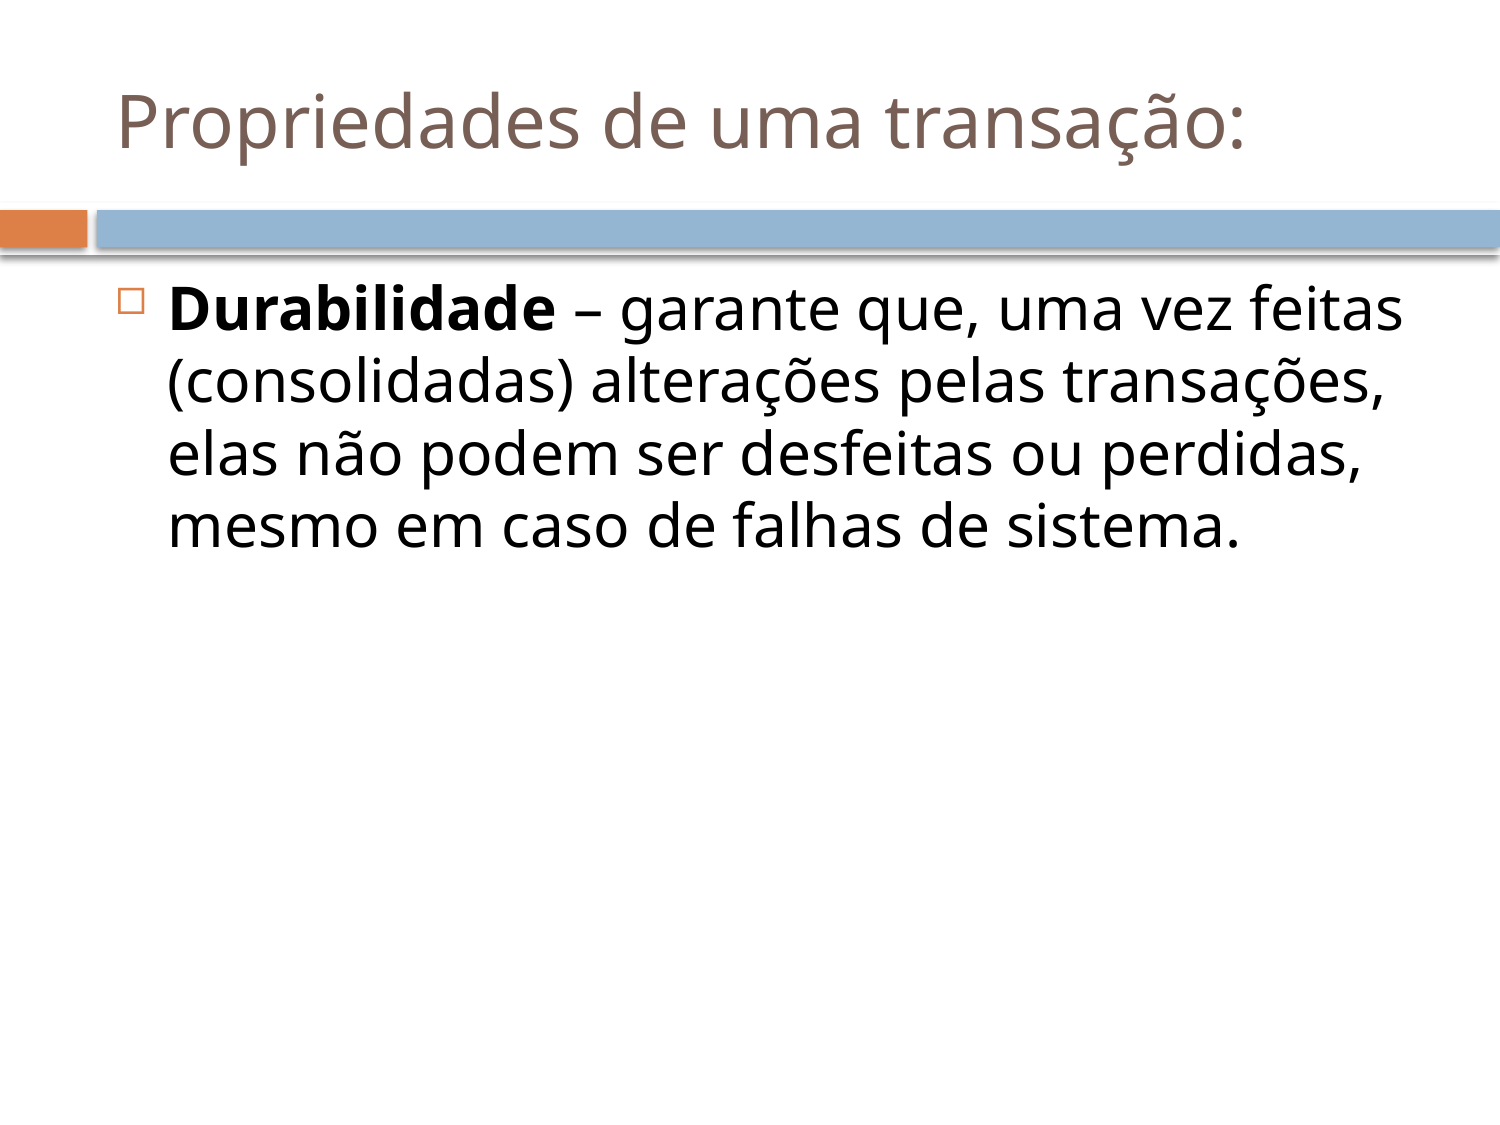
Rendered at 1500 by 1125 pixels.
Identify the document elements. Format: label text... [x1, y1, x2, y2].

title Propriedades de uma transação: [100, 37, 1438, 200]
list Durabilidade – garante que, uma vez feitas (consolidadas) alterações pelas transações, elas não podem ser desfeitas ou perdidas, mesmo em caso de falhas de sistema. [100, 262, 1438, 1000]
